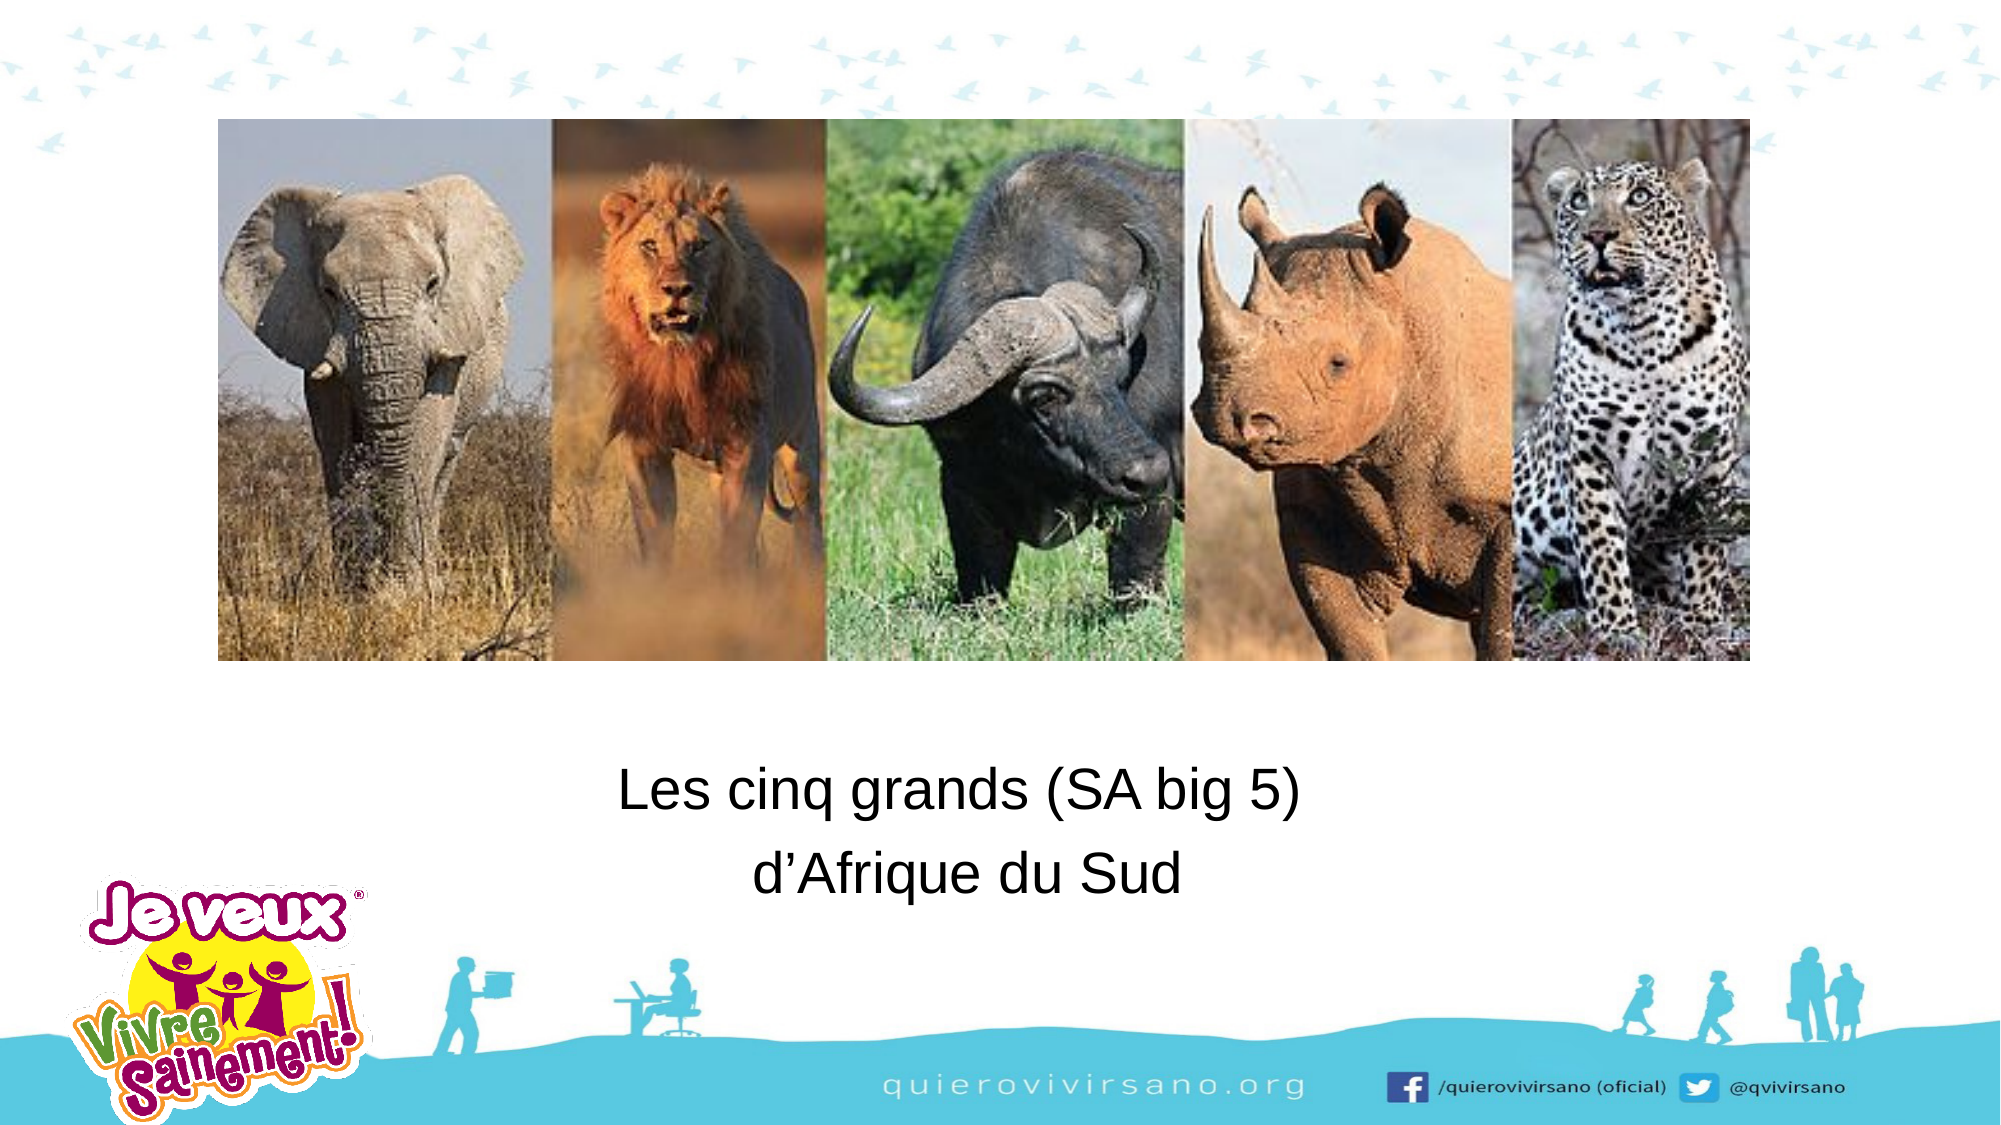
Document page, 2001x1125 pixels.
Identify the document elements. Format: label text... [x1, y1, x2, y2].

picture [0, 0, 2001, 1125]
subtitle Les cinq grands (SA big 5) d’Afrique du Sud [218, 752, 1719, 1024]
